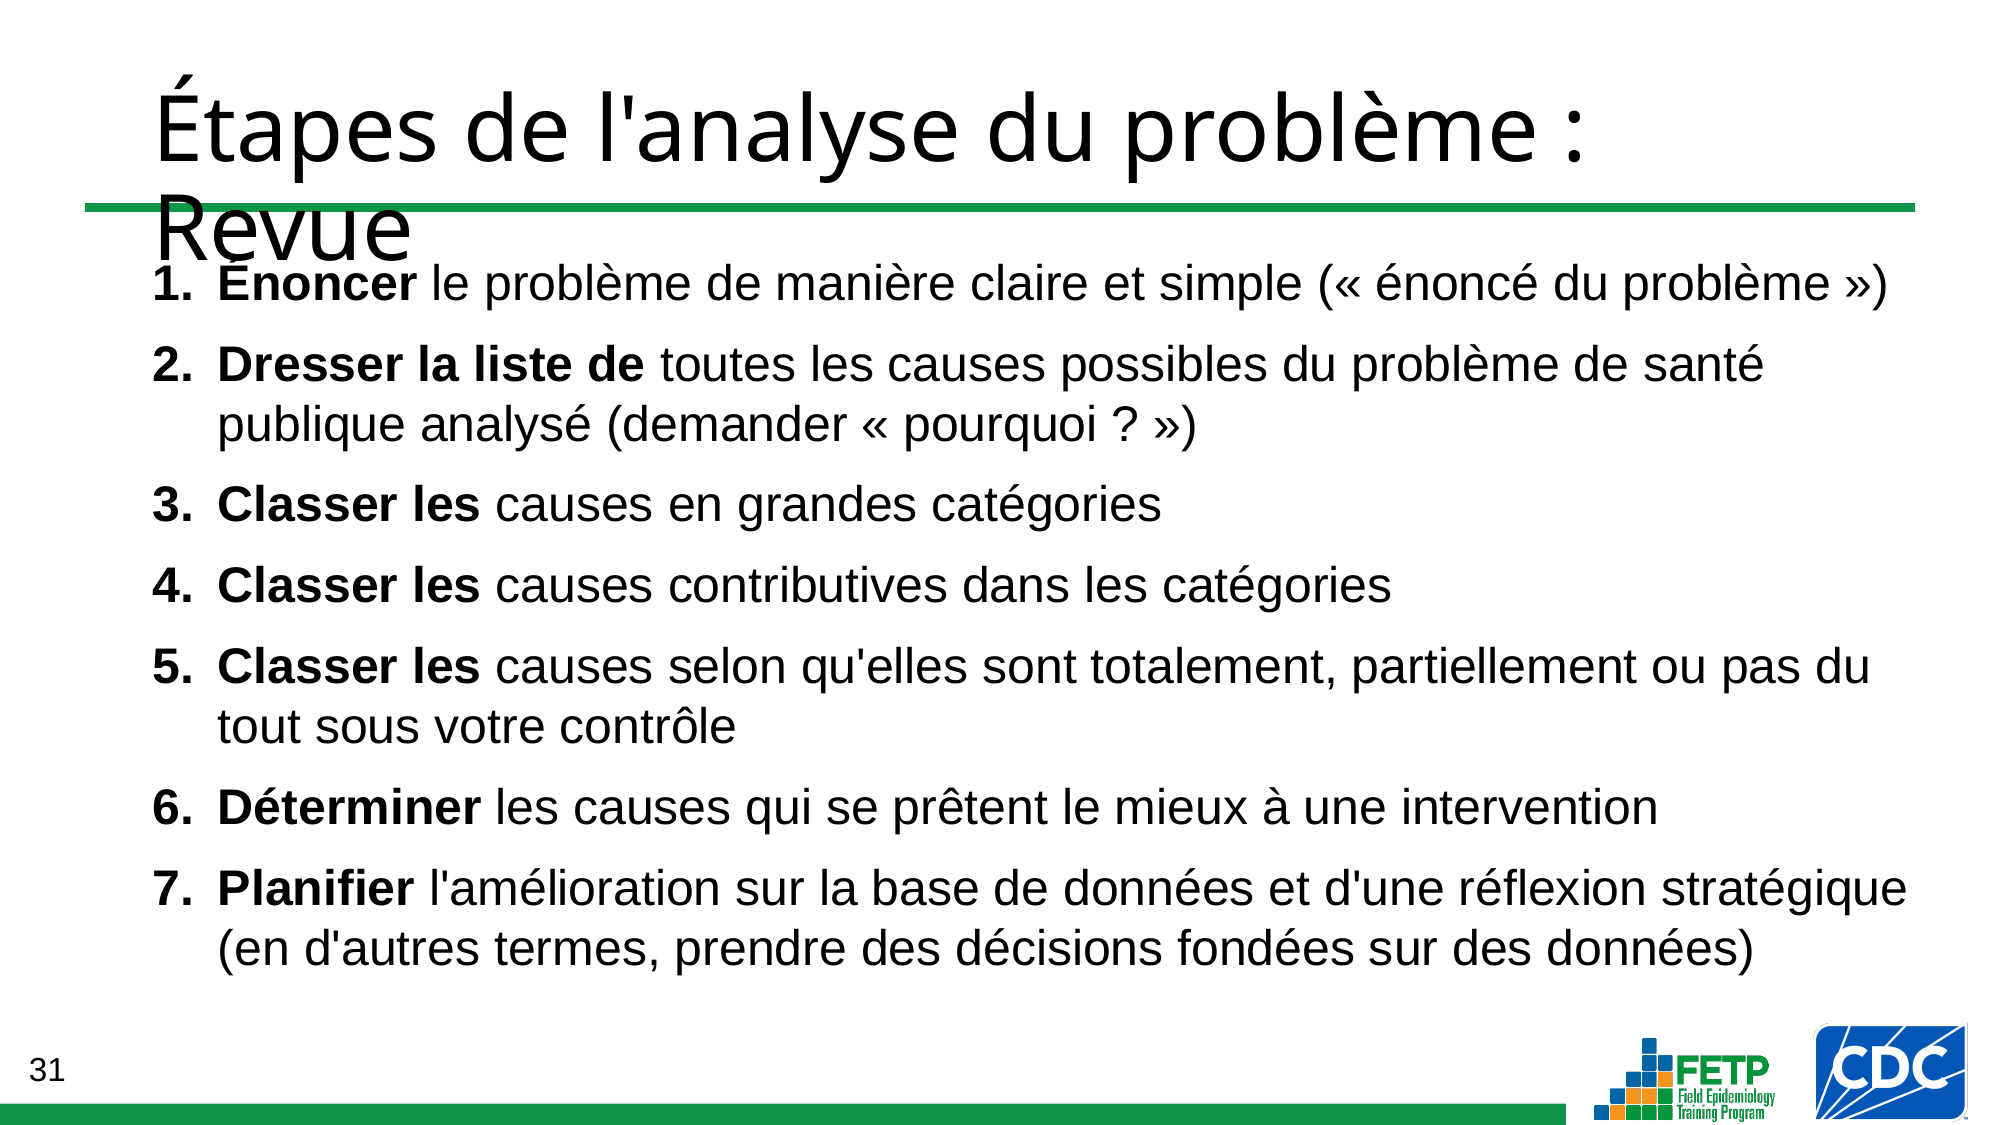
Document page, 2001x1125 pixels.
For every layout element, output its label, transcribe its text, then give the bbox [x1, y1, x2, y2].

list Énoncer le problème de manière claire et simple (« énoncé du problème ») Dresser la liste de toutes les causes possibles du problème de santé publique analysé (demander « pourquoi ? ») Classer les causes en grandes catégories Classer les causes contributives dans les catégories Classer les causes selon qu'elles sont totalement, partiellement ou pas du tout sous votre contrôle Déterminer les causes qui se prêtent le mieux à une intervention Planifier l'amélioration sur la base de données et d'une réflexion stratégique (en d'autres termes, prendre des décisions fondées sur des données) [137, 242, 1948, 1004]
picture [1813, 1023, 1968, 1122]
title Étapes de l'analyse du problème : Revue [137, 75, 1863, 207]
picture [1594, 1038, 1775, 1122]
